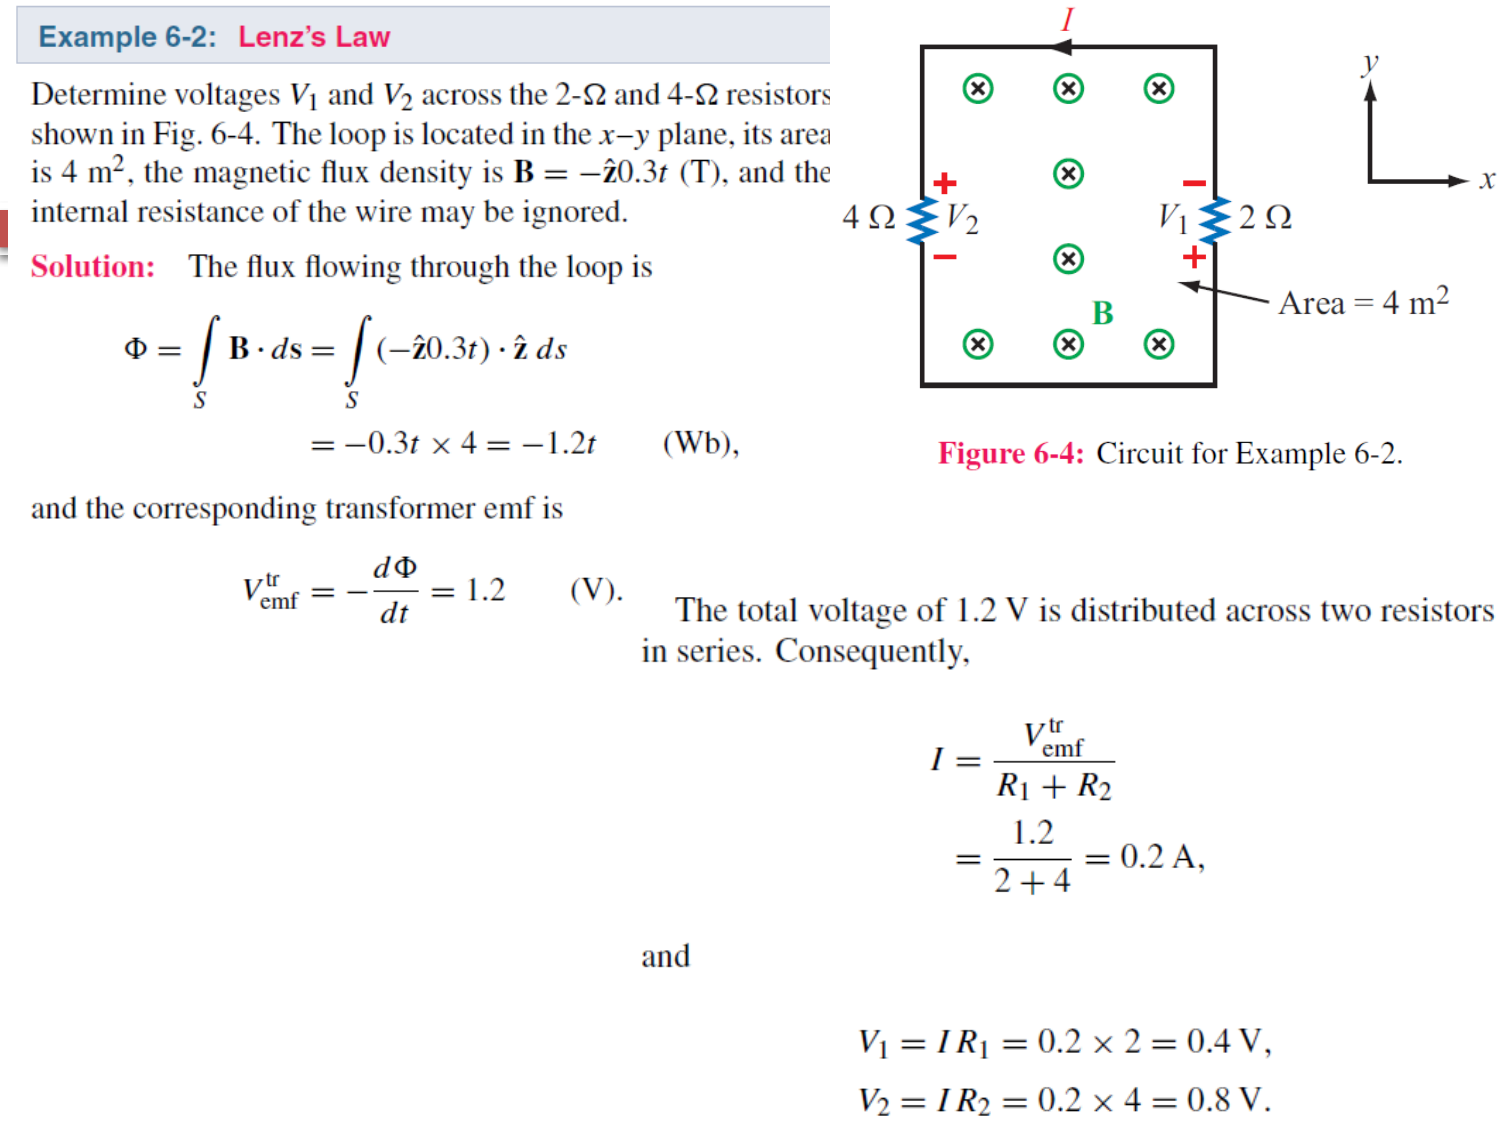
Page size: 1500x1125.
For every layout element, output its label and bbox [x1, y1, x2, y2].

picture [829, 0, 1500, 476]
picture [634, 587, 1500, 1125]
list [8, 0, 851, 651]
